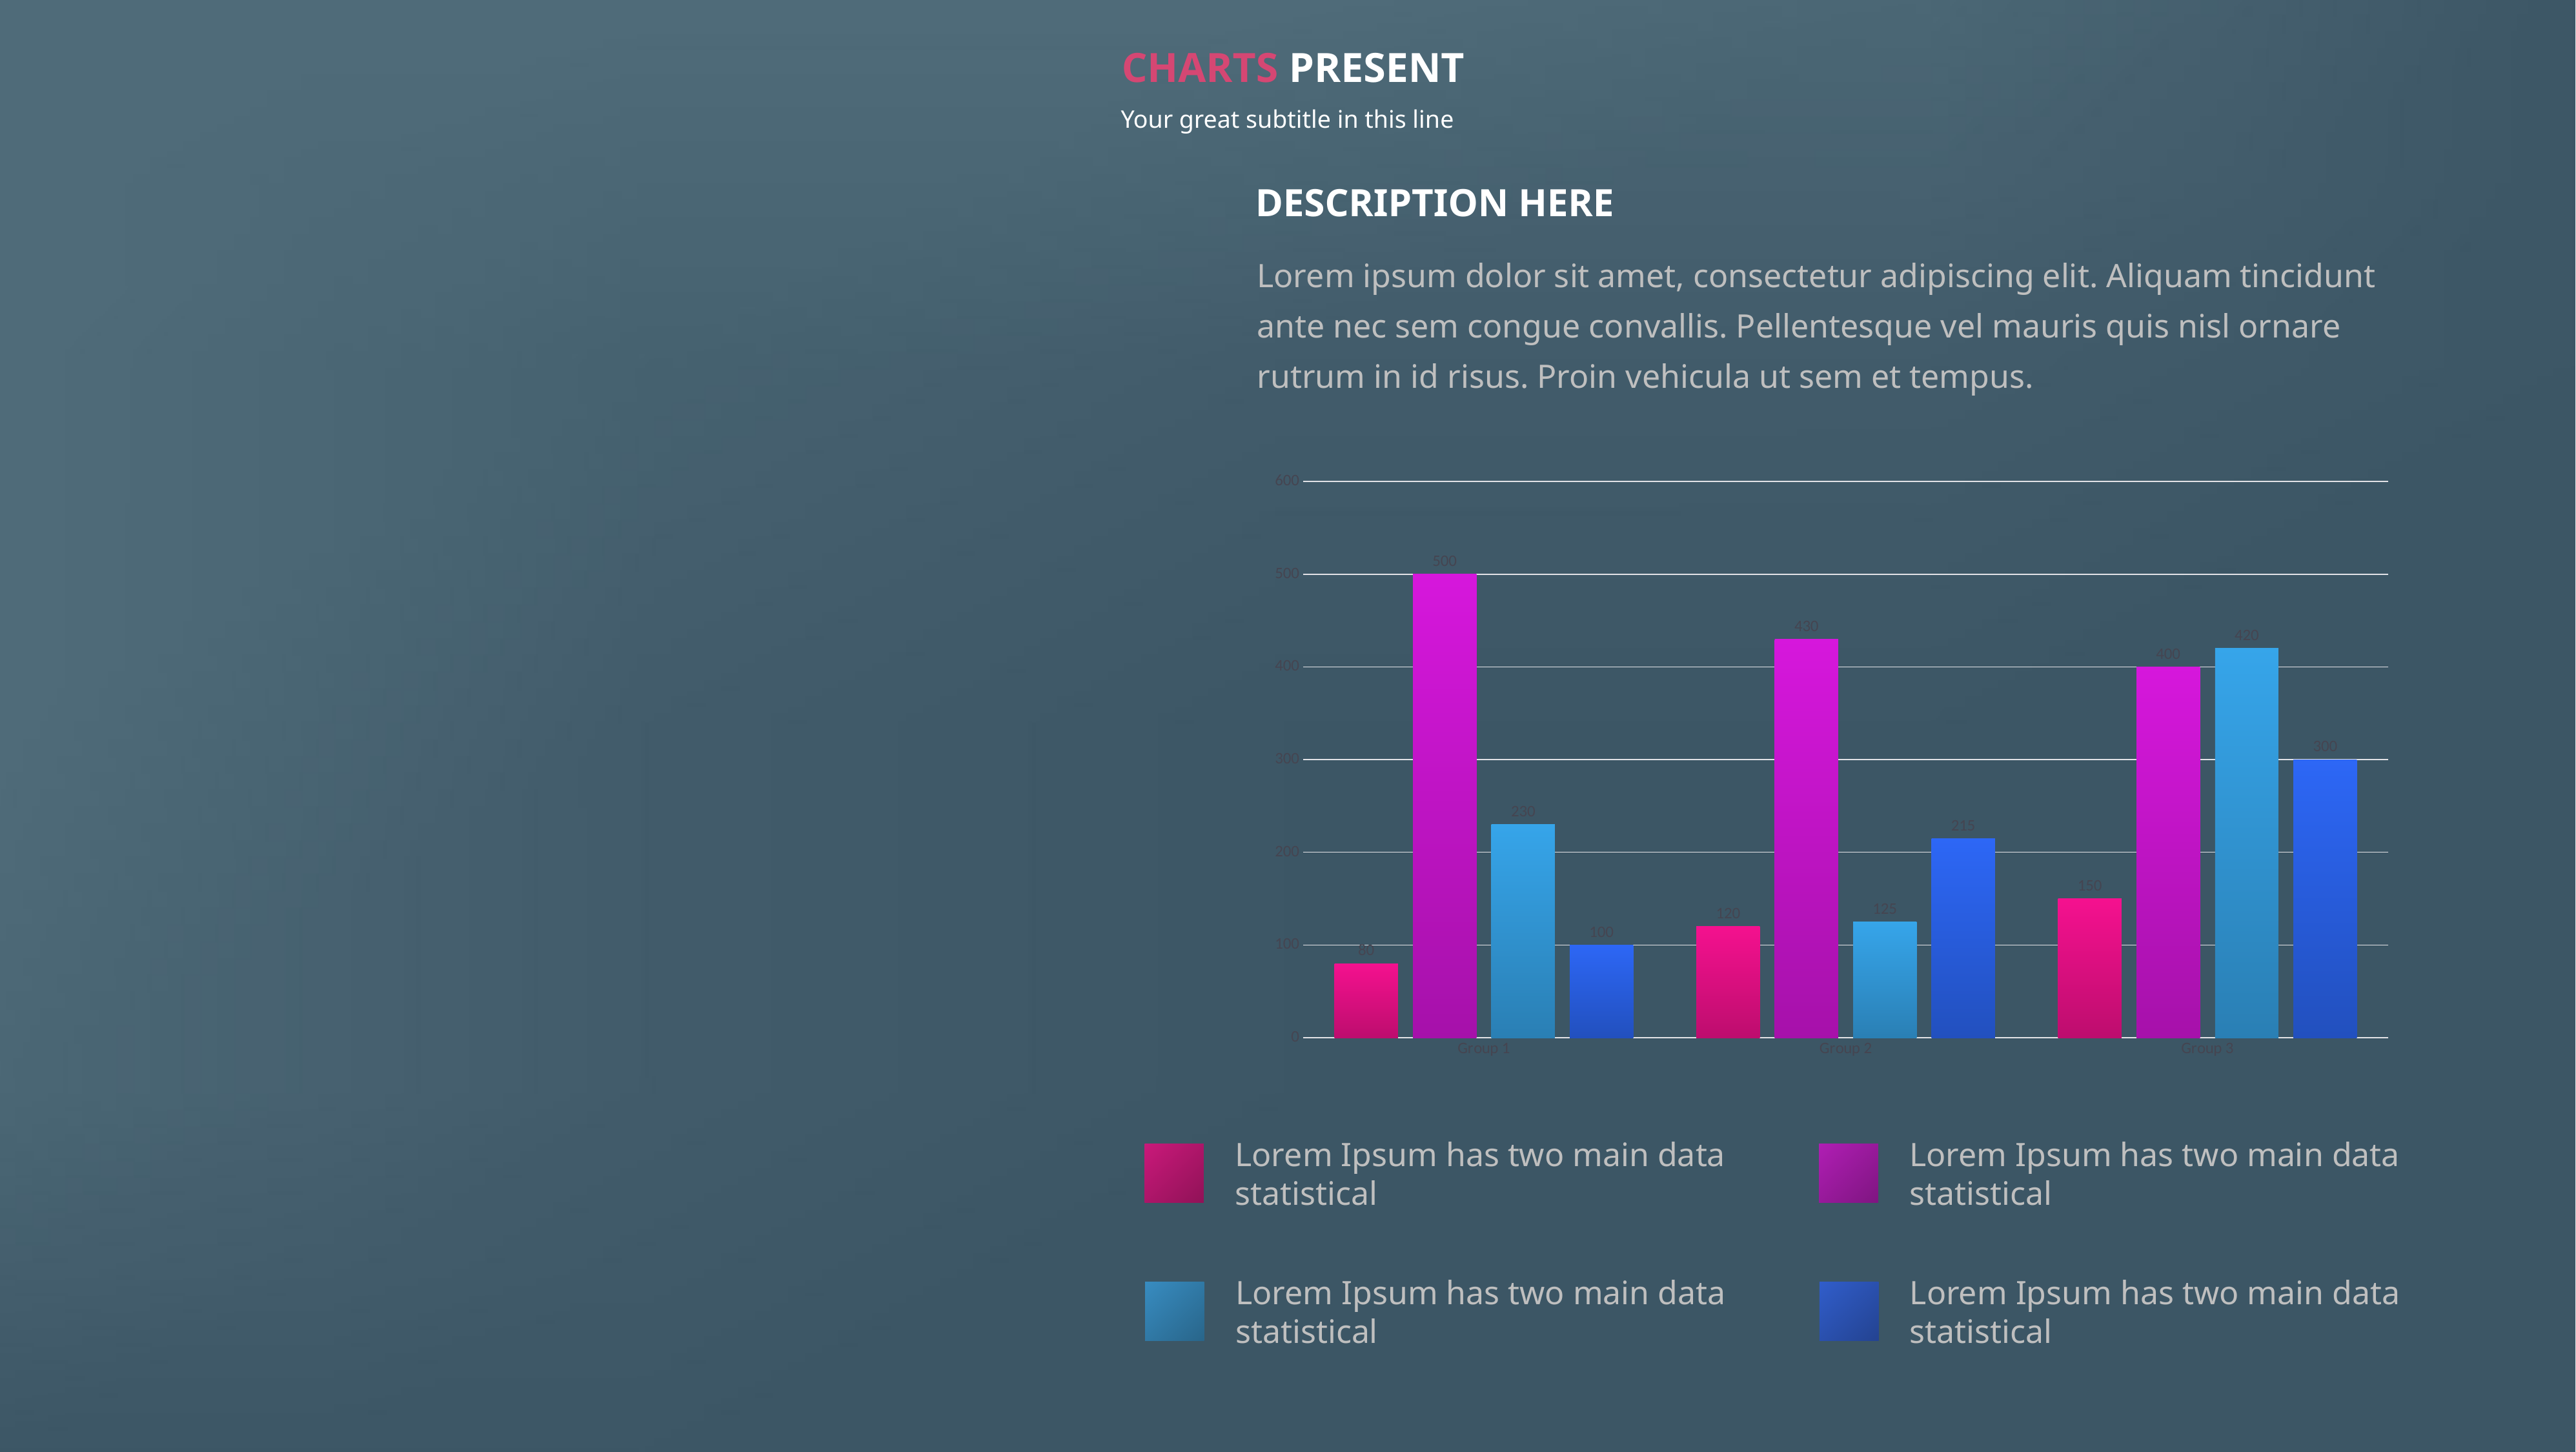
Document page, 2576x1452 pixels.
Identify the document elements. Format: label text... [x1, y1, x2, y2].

text_box [1144, 1280, 1206, 1342]
chart [1231, 469, 2418, 1097]
text_box Lorem Ipsum has two main data statistical [1212, 1122, 1817, 1224]
picture [0, 0, 2576, 1452]
text_box [1818, 1142, 1880, 1204]
text_box Lorem Ipsum has two main data statistical [1886, 1122, 2473, 1224]
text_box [1231, 169, 2455, 409]
text_box [1143, 1142, 1205, 1204]
text_box [1818, 1280, 1880, 1342]
text_box Lorem Ipsum has two main data statistical [1212, 1260, 1818, 1362]
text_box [803, 32, 1783, 146]
text_box Lorem Ipsum has two main data statistical [1887, 1260, 2474, 1362]
